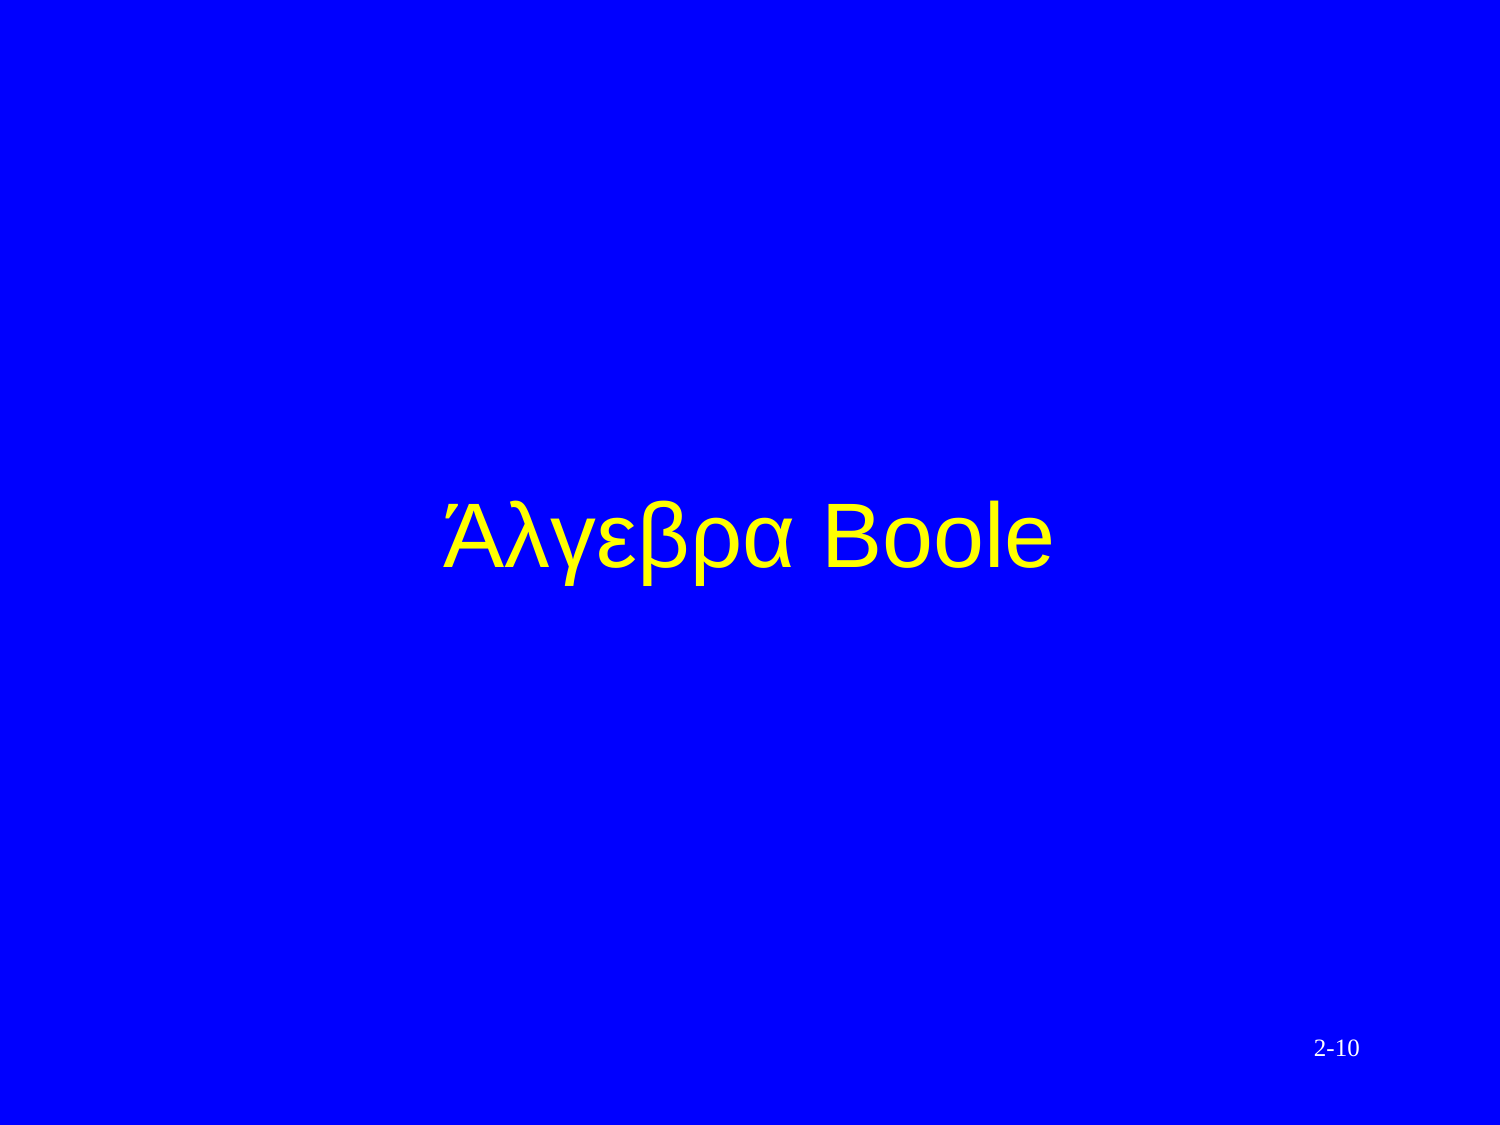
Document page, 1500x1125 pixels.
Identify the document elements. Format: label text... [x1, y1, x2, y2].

title Άλγεβρα Boole [112, 437, 1388, 626]
